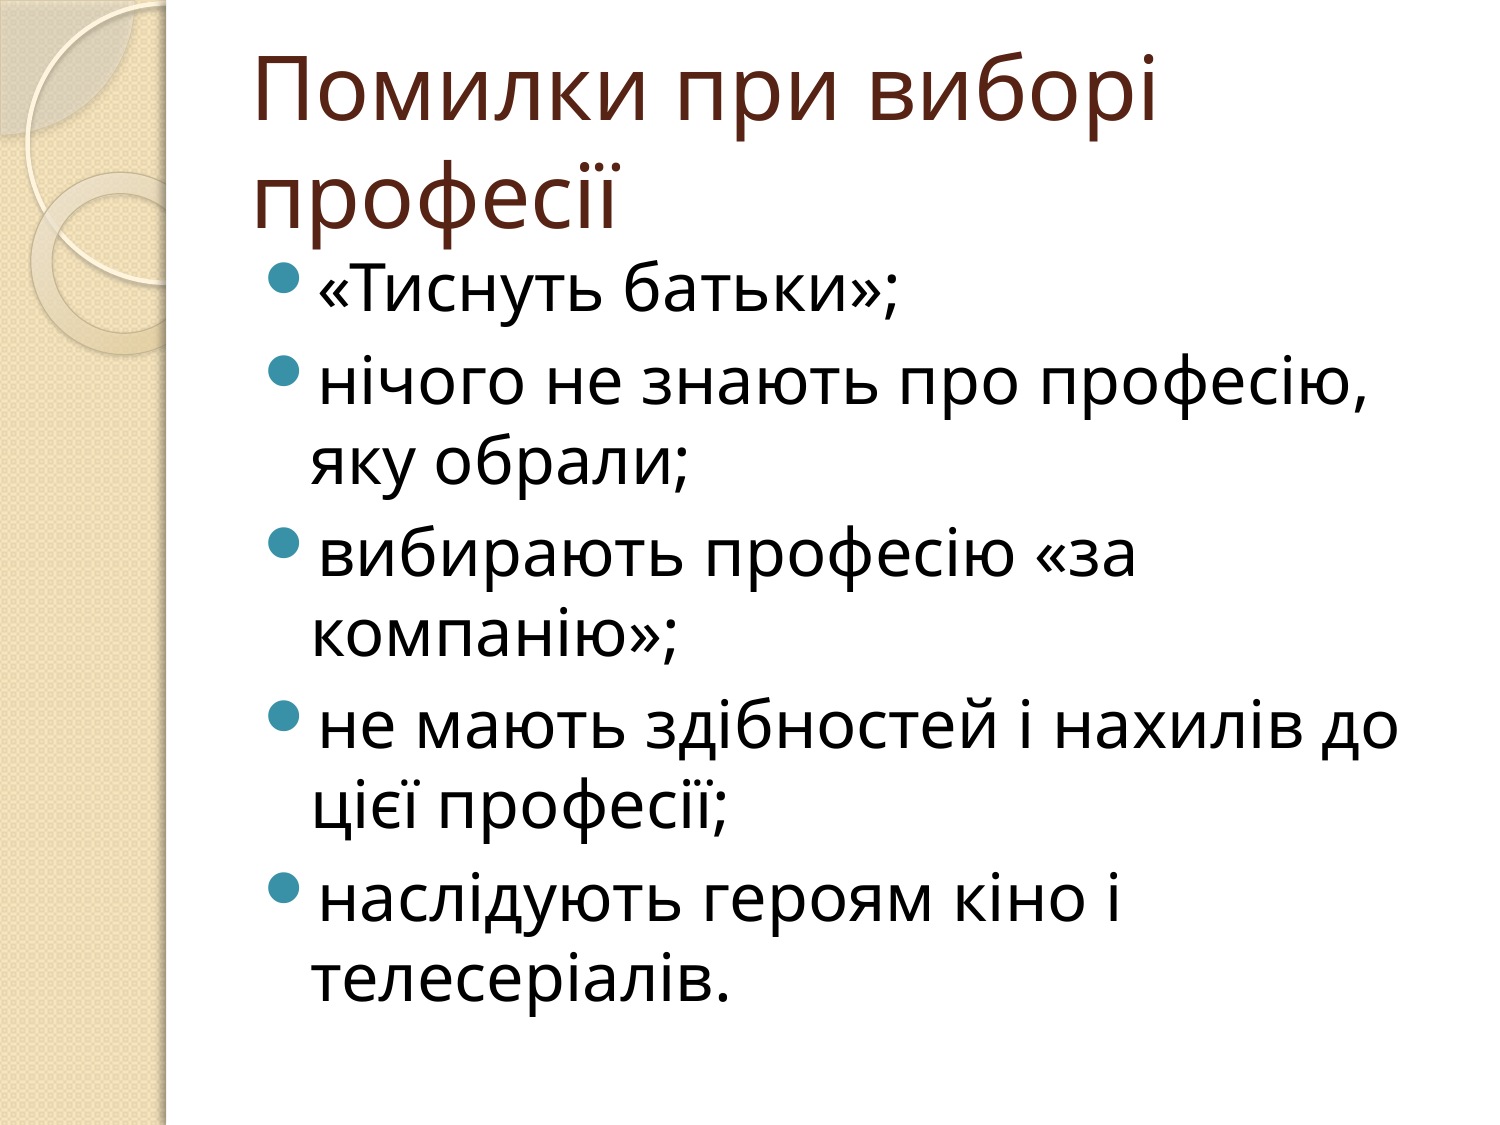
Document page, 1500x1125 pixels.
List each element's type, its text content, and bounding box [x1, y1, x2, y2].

list «Тиснуть батьки»; нічого не знають про професію, яку обрали; вибирають професію «за компанію»; не мають здібностей і нахилів до цієї професії; наслідують героям кіно і телесеріалів. [235, 237, 1466, 1026]
title Помилки при виборі професії [235, 45, 1466, 233]
